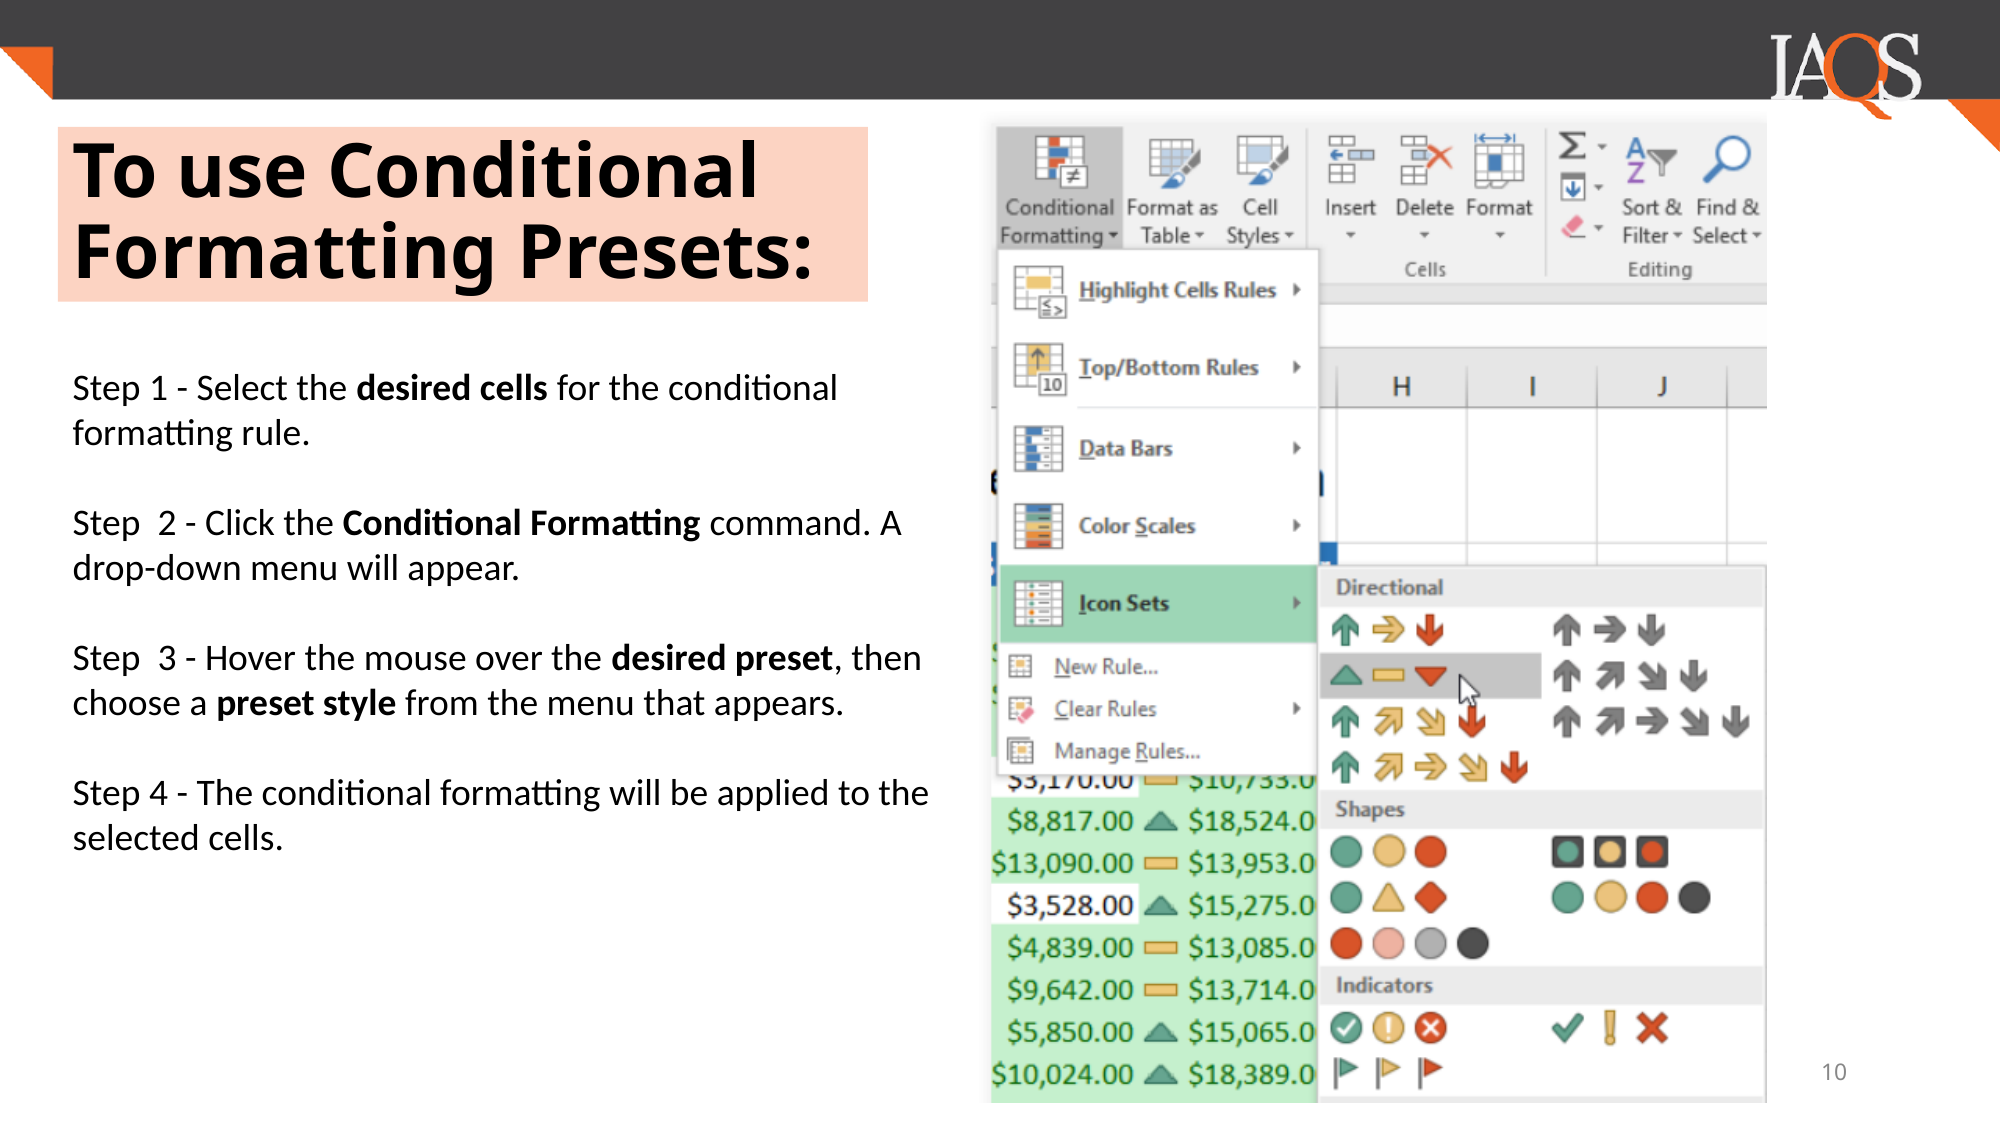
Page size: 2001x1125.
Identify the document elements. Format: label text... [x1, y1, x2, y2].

slide_number ‹#› [1771, 1042, 1863, 1103]
title To use Conditional Formatting Presets: [57, 126, 868, 302]
picture [0, 0, 2000, 1103]
text_box Step 1 - Select the desired cells for the conditional formatting rule. Step 2 - Click the Conditional Formatting command. A drop-down menu will appear. Step 3 - Hover the mouse over the desired preset, then choose a preset style from the menu that appears. Step 4 - The conditional formatting will be applied to the selected cells. [57, 355, 974, 956]
